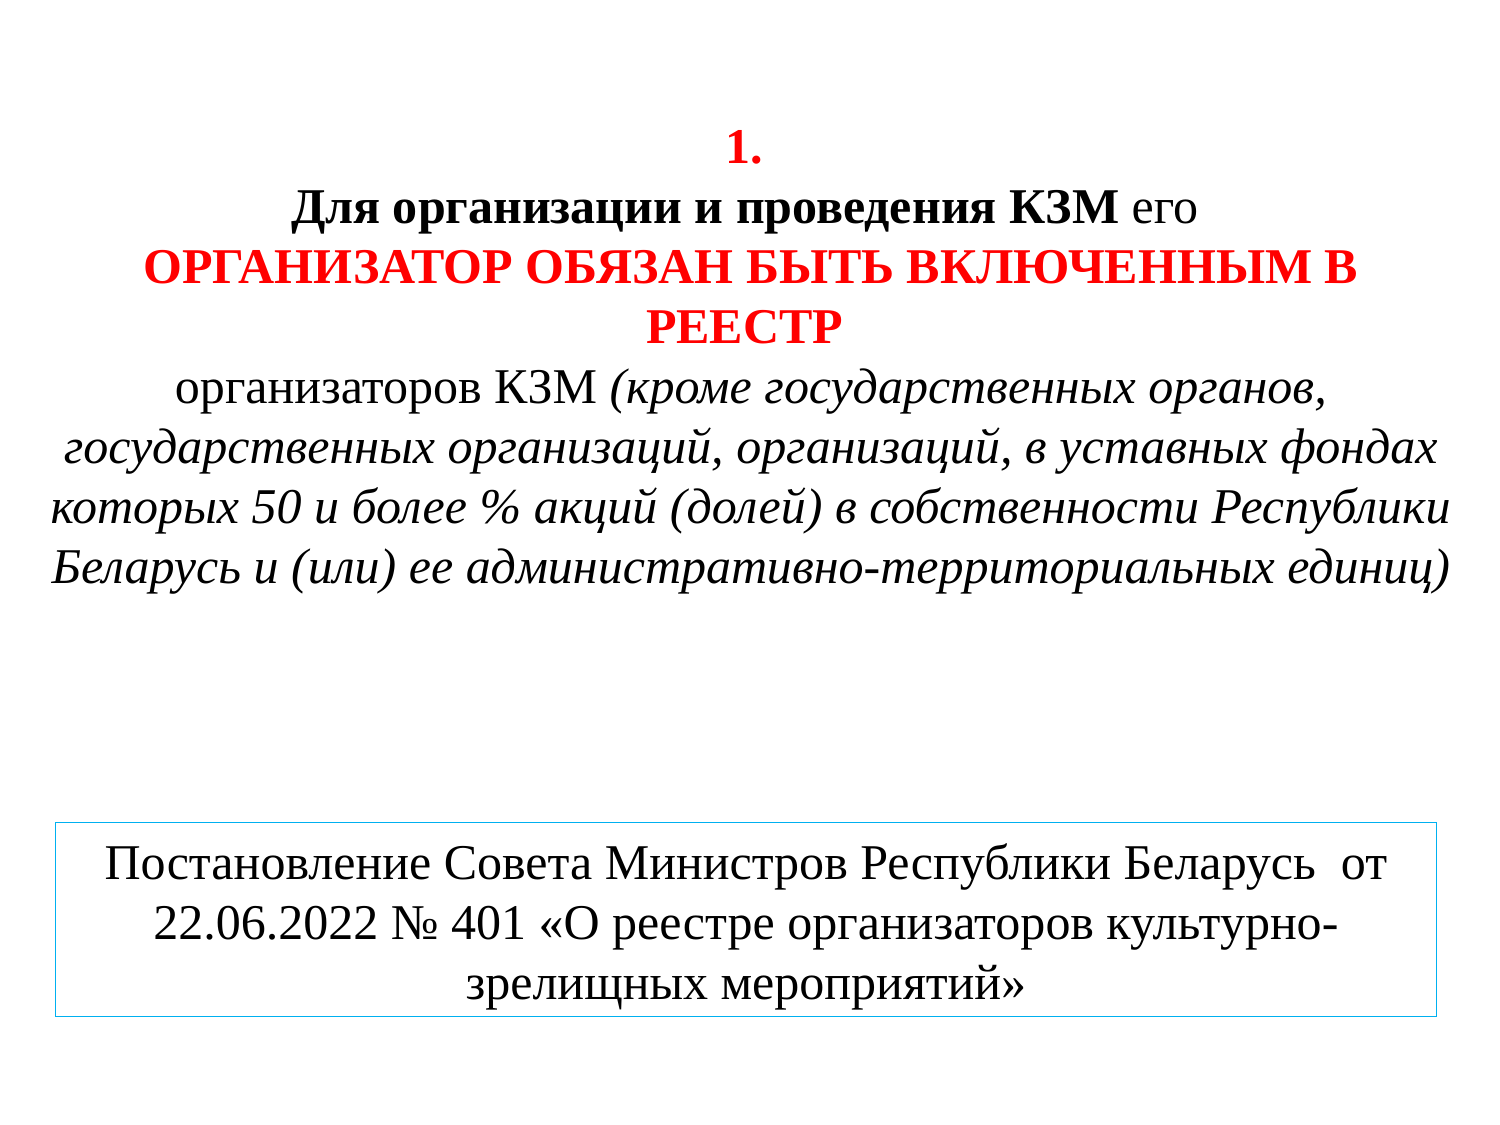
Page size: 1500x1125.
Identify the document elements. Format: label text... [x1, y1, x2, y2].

text_box Постановление Совета Министров Республики Беларусь от 22.06.2022 № 401 «О реестре организаторов культурно-зрелищных мероприятий» [55, 822, 1437, 1017]
text_box 1. Для организации и проведения КЗМ его ОРГАНИЗАТОР ОБЯЗАН БЫТЬ ВКЛЮЧЕННЫМ В РЕЕСТР организаторов КЗМ (кроме государственных органов, государственных организаций, организаций, в уставных фондах которых 50 и более % акций (долей) в собственности Республики Беларусь и (или) ее административно-территориальных единиц) [30, 105, 1472, 601]
